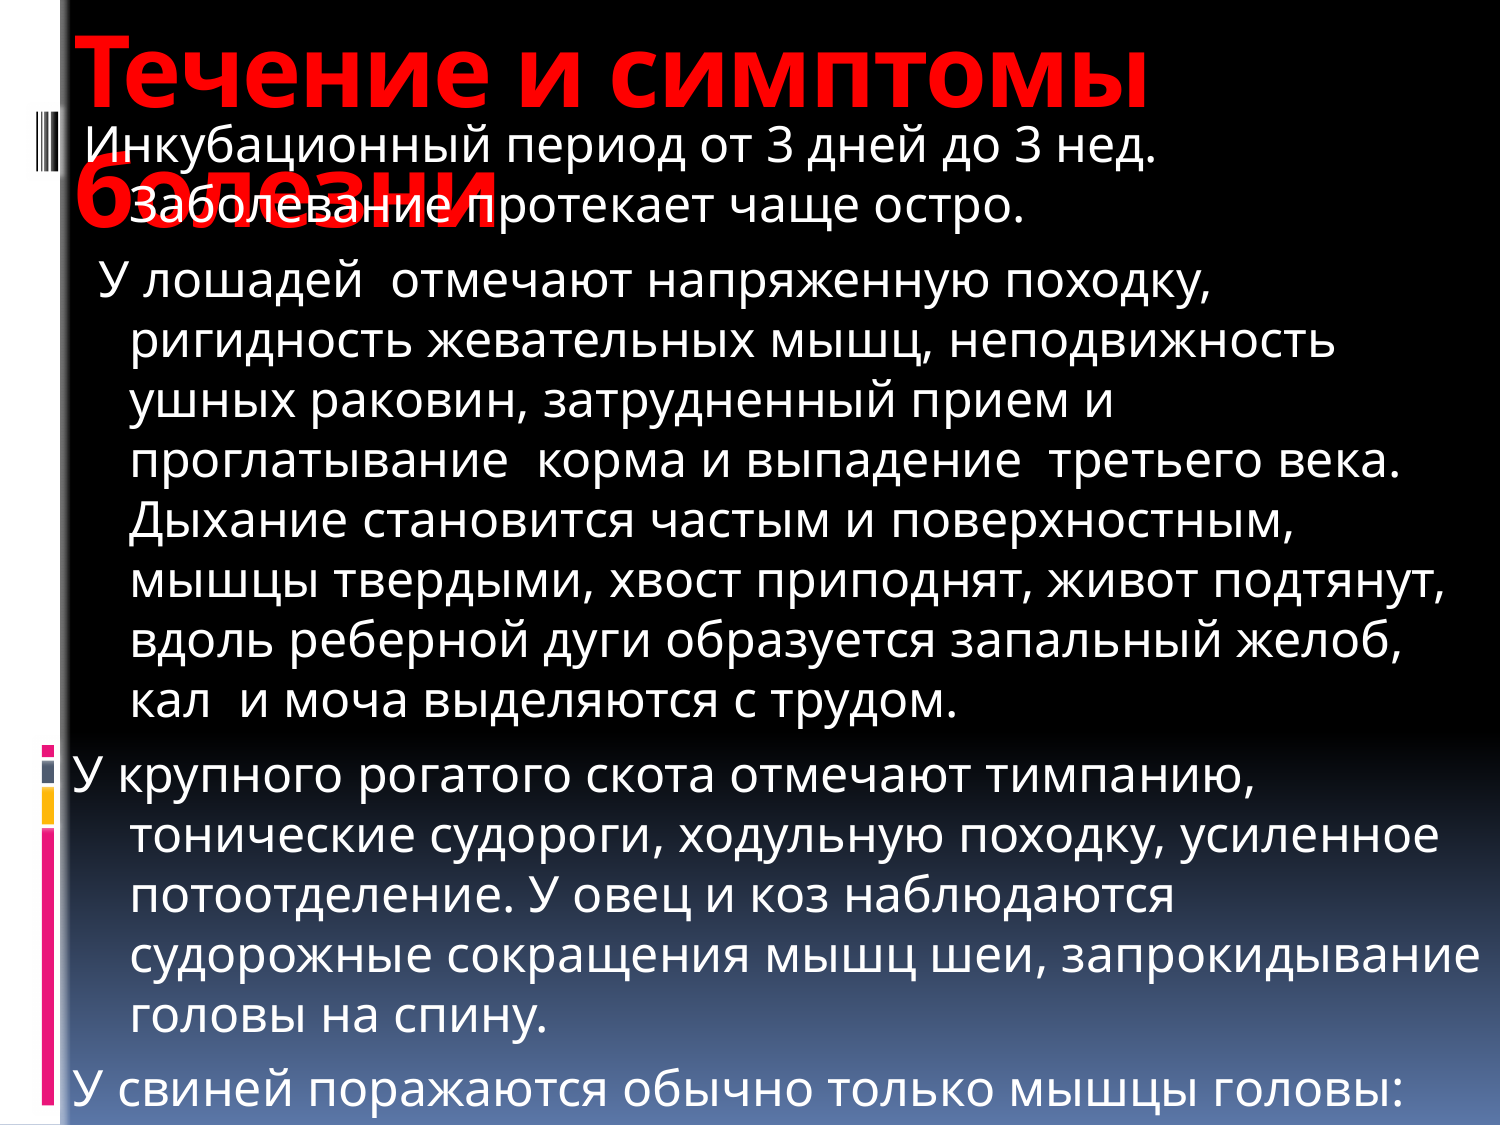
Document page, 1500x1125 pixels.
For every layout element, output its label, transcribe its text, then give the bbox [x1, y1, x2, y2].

list Инкубационный период от 3 дней до 3 нед. Заболевание протекает чаще остро. У лошадей отмечают напряженную походку, ригидность жевательных мышц, неподвижность ушных раковин, затрудненный прием и проглатывание корма и выпадение третьего века. Дыхание становится частым и поверхностным, мышцы твердыми, хвост приподнят, живот подтянут, вдоль реберной дуги образуется запальный желоб, кал и моча выделяются с трудом. У крупного рогатого скота отмечают тимпанию, тонические судороги, ходульную походку, усиленное потоотделение. У овец и коз наблюдаются судорожные сокращения мышц шеи, запрокидывание головы на спину. У свиней поражаются обычно только мышцы головы: глазные яблоки повернуты наружу, третье веко выпадает, углы рта оттянуты назад. Продолжительность болезни 3-6 дней. Температура нормальная, но перед смертью повышается до 42-43 °С. Летальность от 45 до 100 %. [46, 105, 1500, 1125]
title Течение и симптомы болезни [58, 0, 1500, 105]
